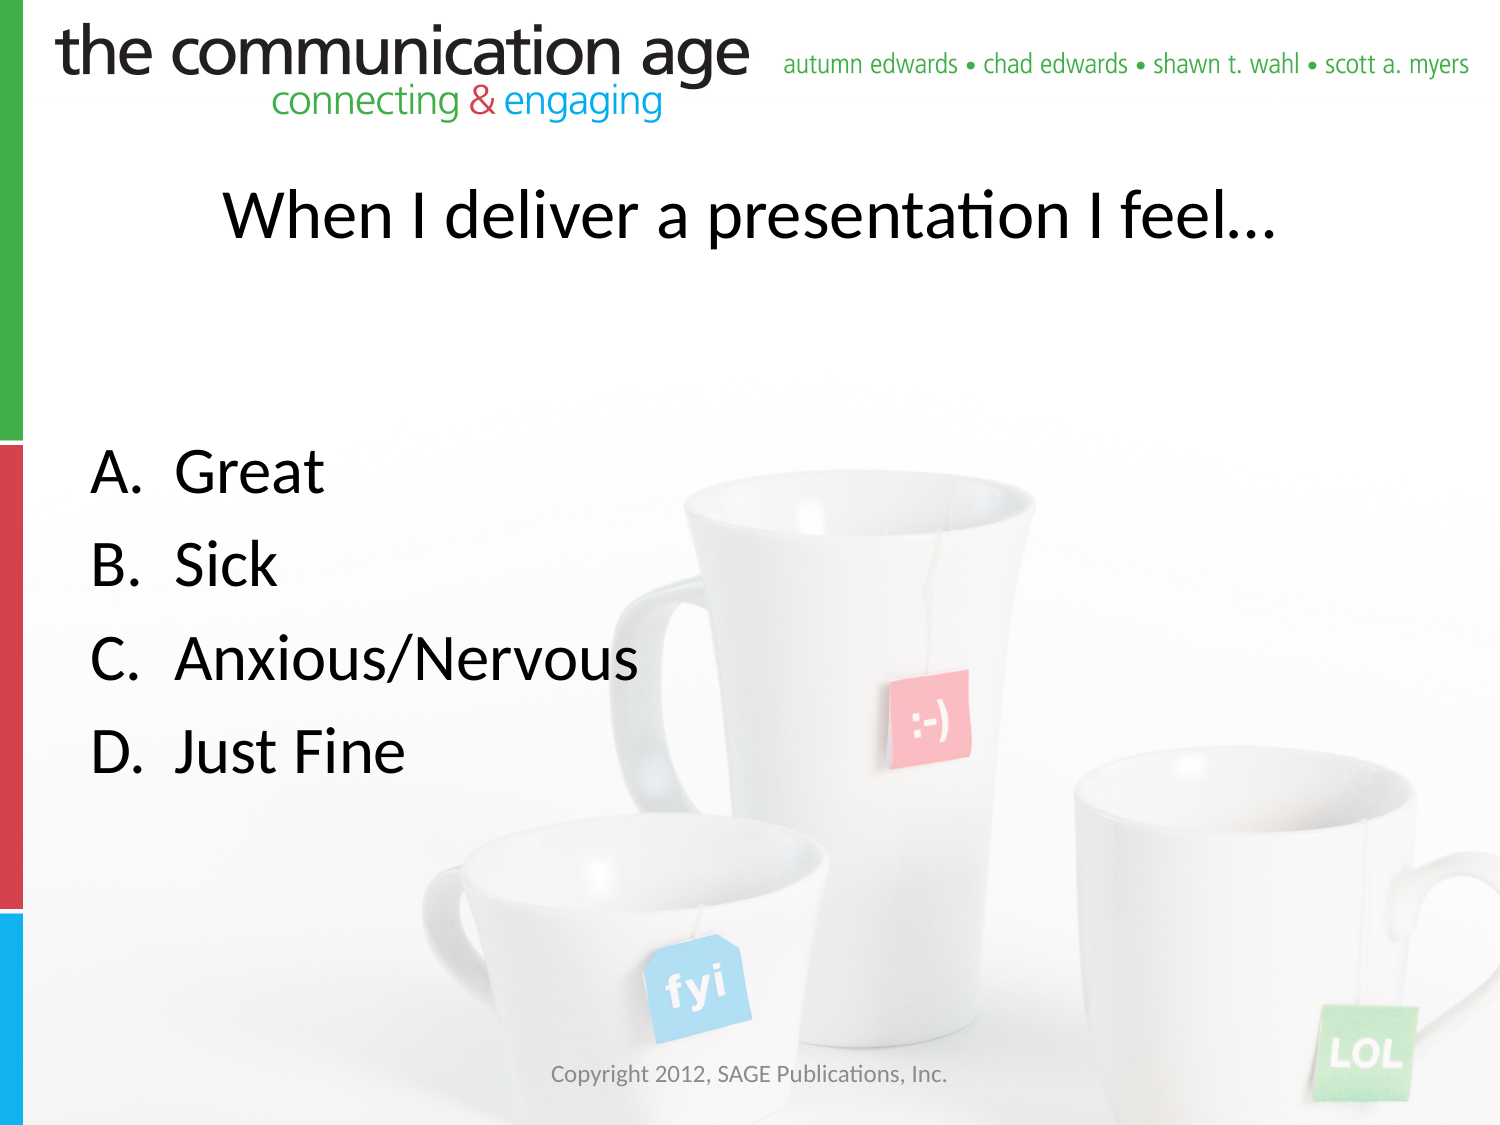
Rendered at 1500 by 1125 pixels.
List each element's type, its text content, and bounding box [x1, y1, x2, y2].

footer Copyright 2012, SAGE Publications, Inc. [512, 1042, 988, 1103]
title When I deliver a presentation I feel… [75, 159, 1425, 347]
picture [0, 0, 1500, 1125]
list Great Sick Anxious/Nervous Just Fine [75, 419, 1425, 1005]
